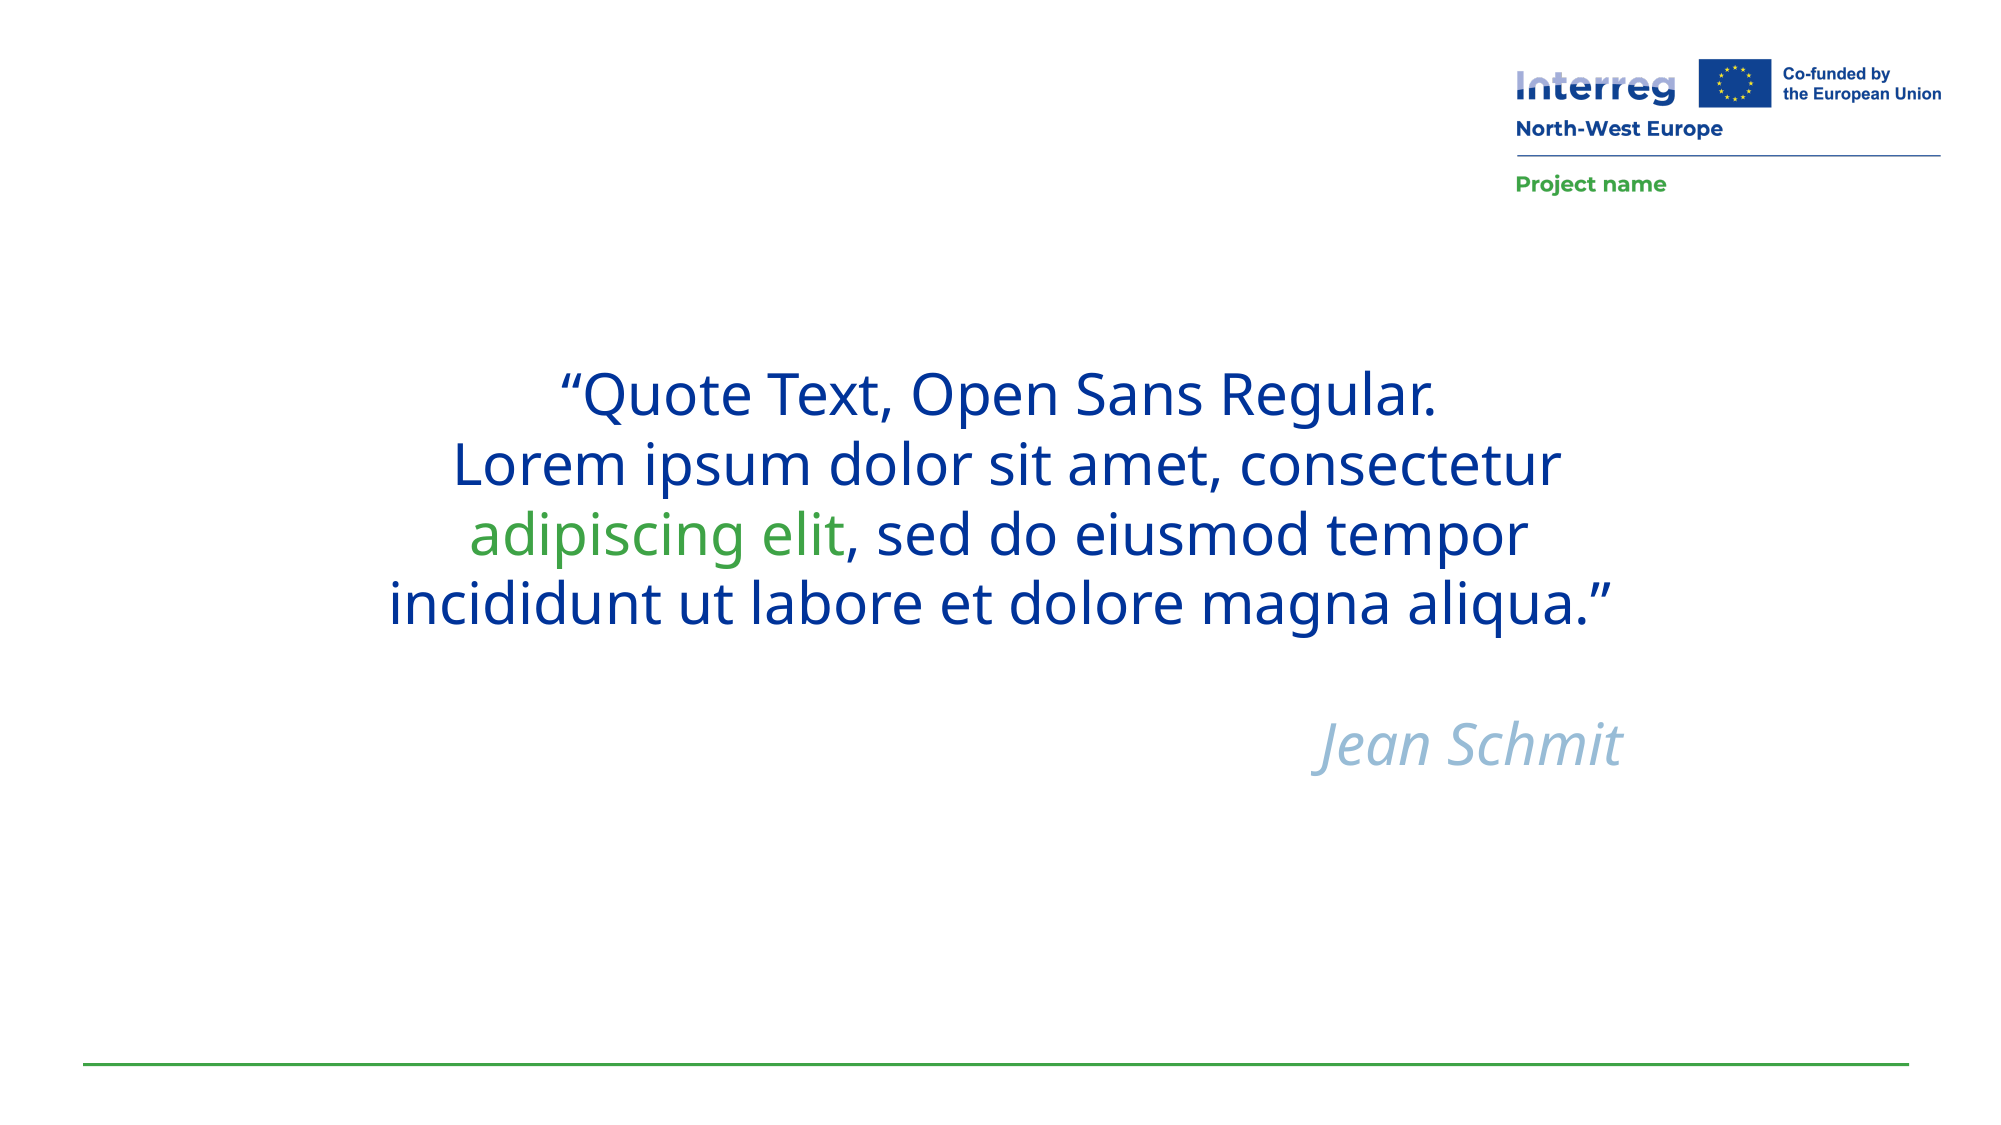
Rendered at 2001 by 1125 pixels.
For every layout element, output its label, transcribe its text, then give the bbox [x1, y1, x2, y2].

picture [1458, 0, 2000, 251]
text_box “Quote Text, Open Sans Regular. Lorem ipsum dolor sit amet, consectetur adipiscing elit, sed do eiusmod tempor incididunt ut labore et dolore magna aliqua.” Jean Schmit [362, 349, 1638, 798]
